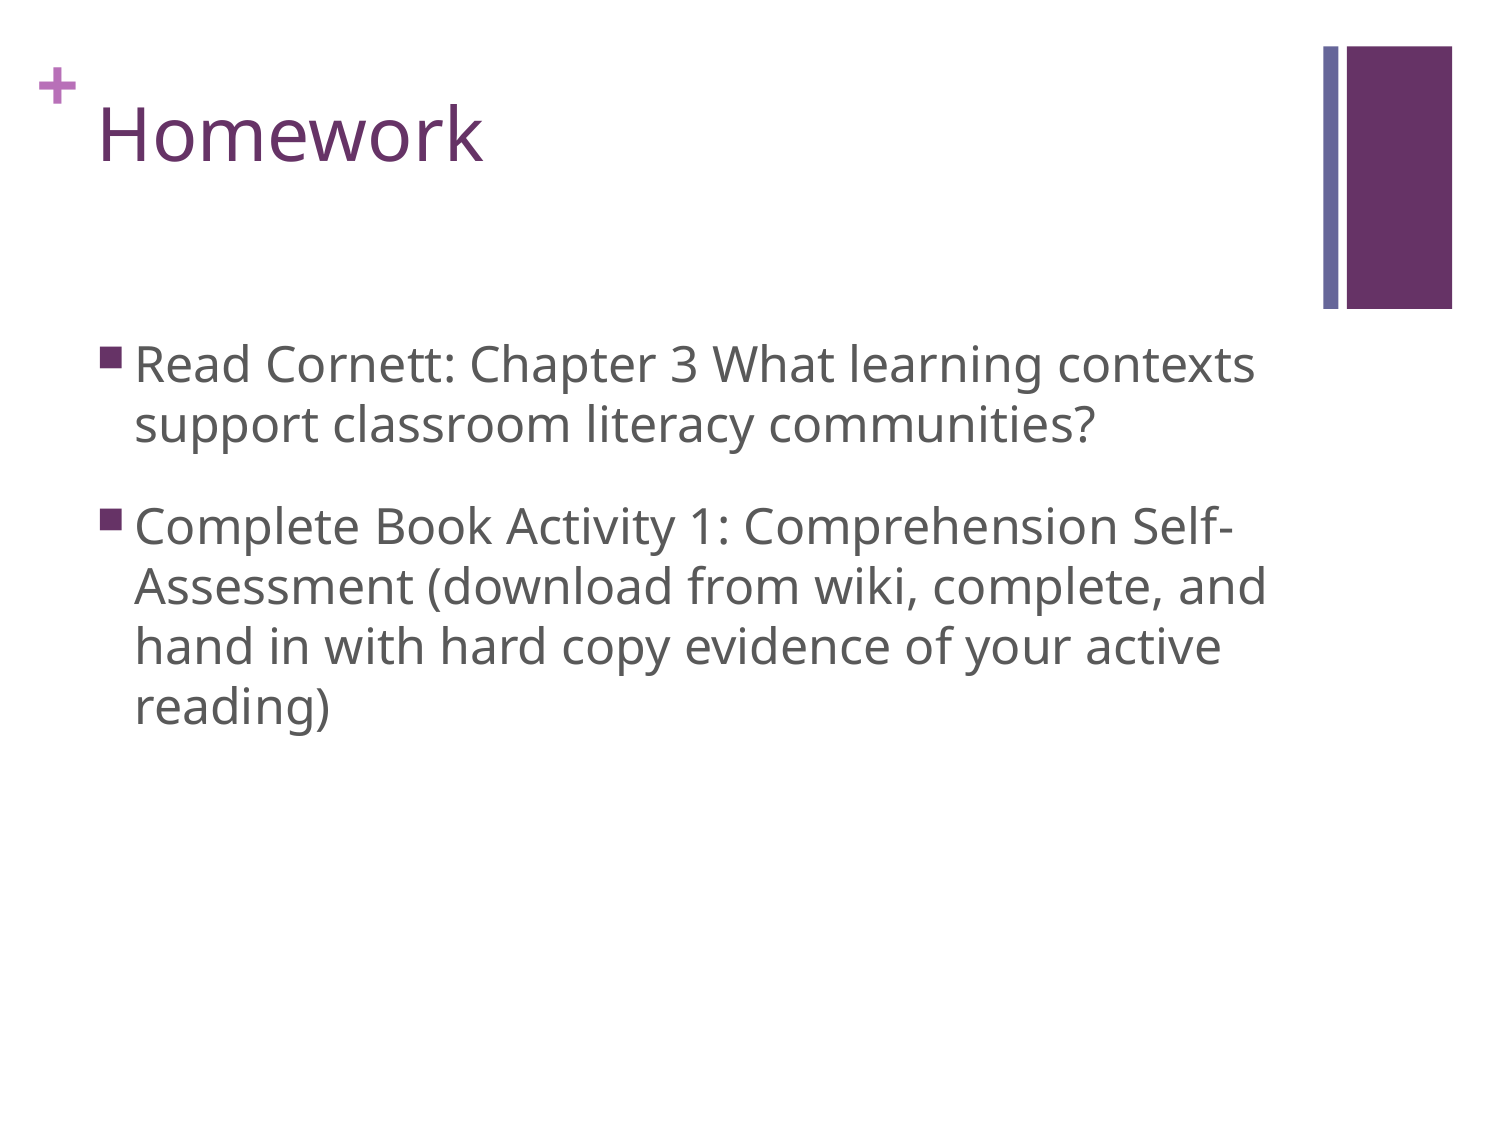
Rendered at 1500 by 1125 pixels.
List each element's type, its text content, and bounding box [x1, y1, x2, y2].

title Homework [81, 79, 1322, 263]
list Read Cornett: Chapter 3 What learning contexts support classroom literacy communities? Complete Book Activity 1: Comprehension Self-Assessment (download from wiki, complete, and hand in with hard copy evidence of your active reading) [81, 324, 1322, 1005]
